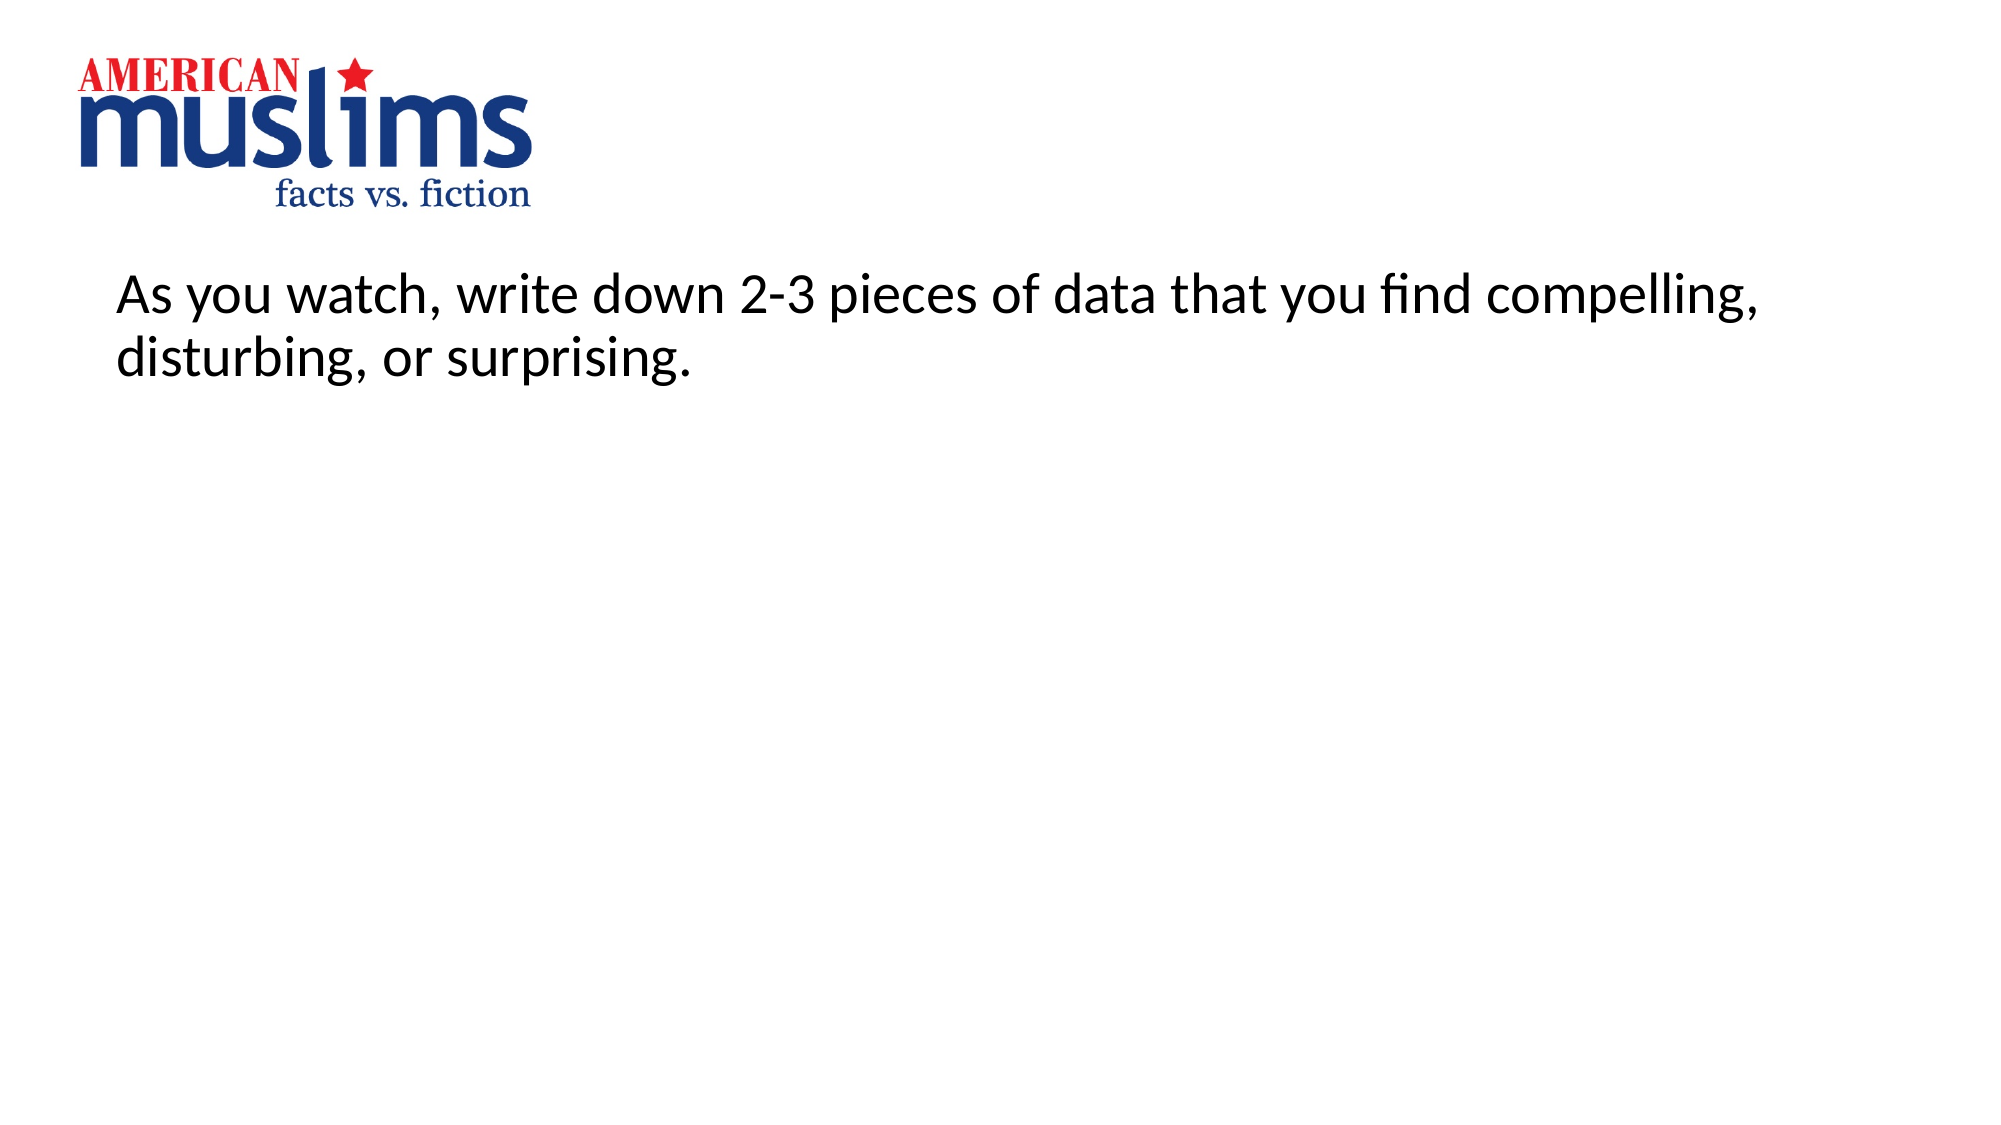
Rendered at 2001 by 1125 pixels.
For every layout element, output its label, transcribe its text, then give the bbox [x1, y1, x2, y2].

picture [53, 28, 560, 229]
list As you watch, write down 2-3 pieces of data that you find compelling, disturbing, or surprising. [101, 255, 1863, 1014]
